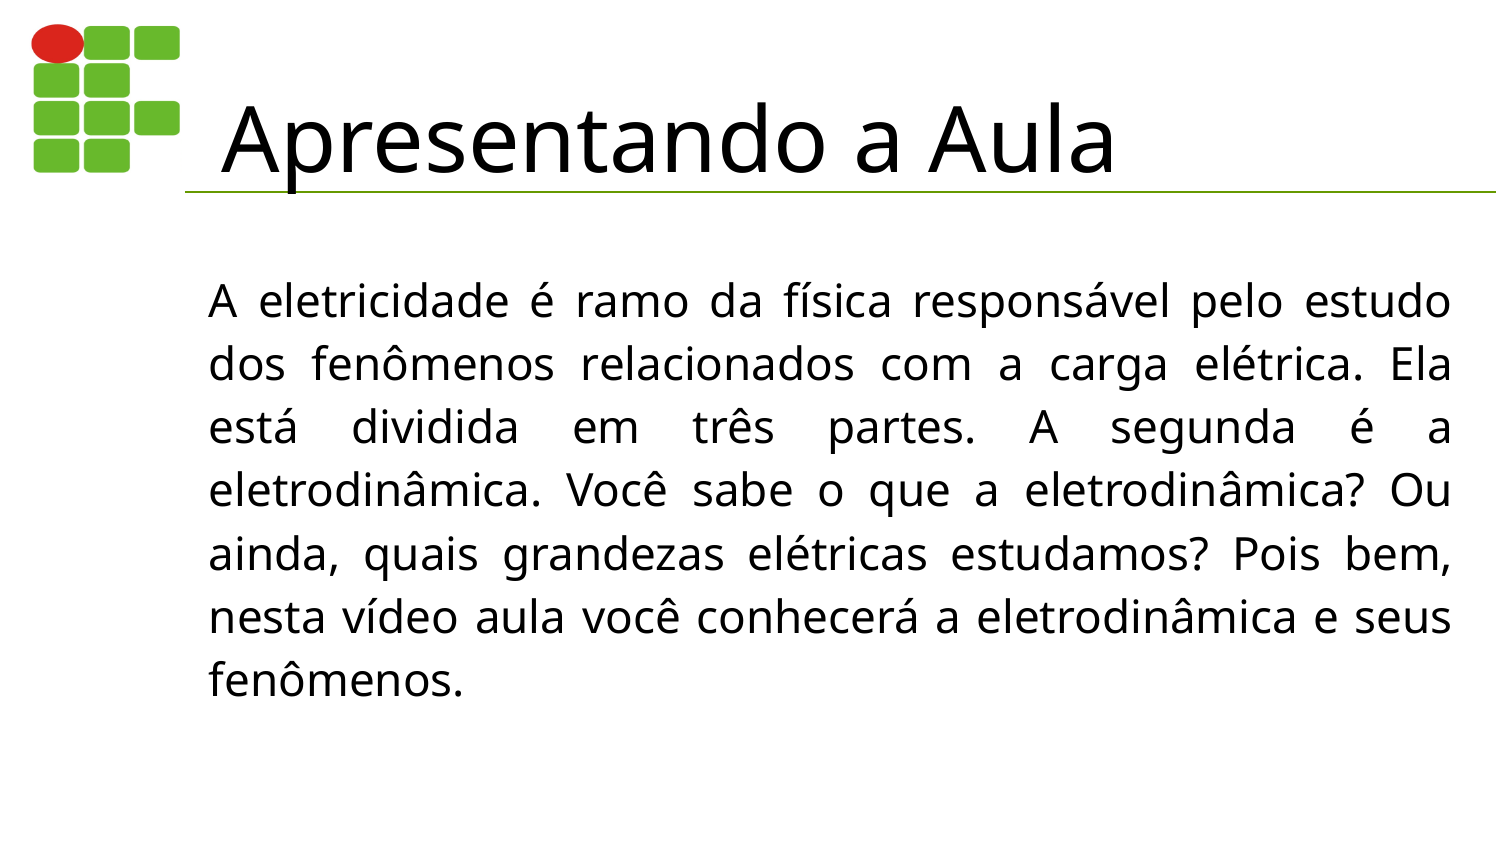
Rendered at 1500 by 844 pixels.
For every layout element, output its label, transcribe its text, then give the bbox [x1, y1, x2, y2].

list A eletricidade é ramo da física responsável pelo estudo dos fenômenos relacionados com a carga elétrica. Ela está dividida em três partes. A segunda é a eletrodinâmica. Você sabe o que a eletrodinâmica? Ou ainda, quais grandezas elétricas estudamos? Pois bem, nesta vídeo aula você conhecerá a eletrodinâmica e seus fenômenos. [193, 248, 1469, 755]
title Apresentando a Aula [206, 26, 1468, 207]
picture [29, 23, 182, 174]
